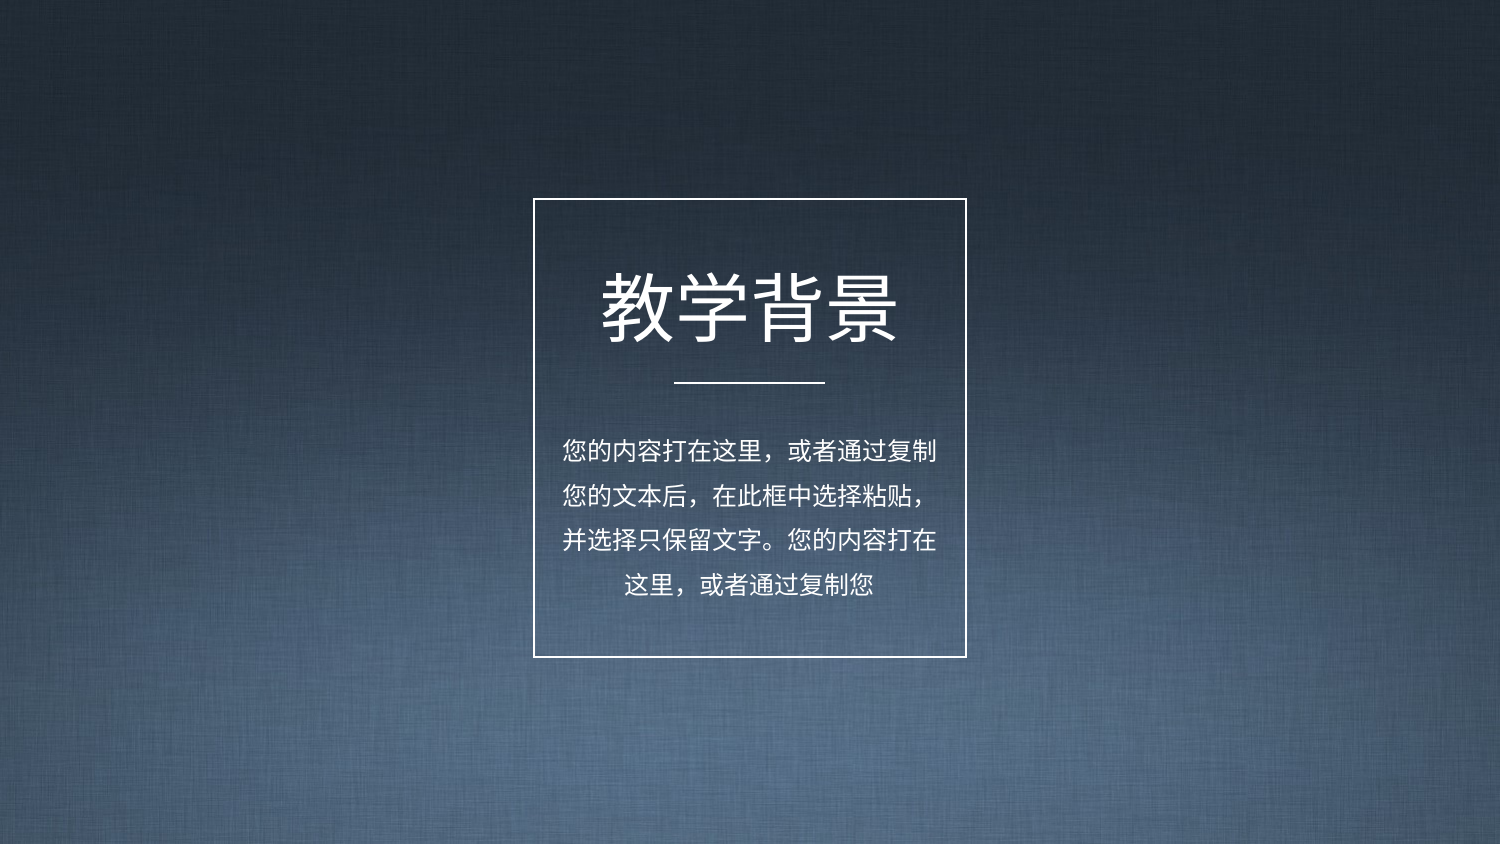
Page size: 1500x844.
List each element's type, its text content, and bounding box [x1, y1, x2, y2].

text_box [533, 360, 967, 658]
text_box 教学背景 [464, 254, 1036, 360]
picture [0, 0, 1500, 844]
text_box 您的内容打在这里，或者通过复制您的文本后，在此框中选择粘贴，并选择只保留文字。您的内容打在这里，或者通过复制您 [540, 412, 960, 608]
text_box [533, 198, 967, 254]
